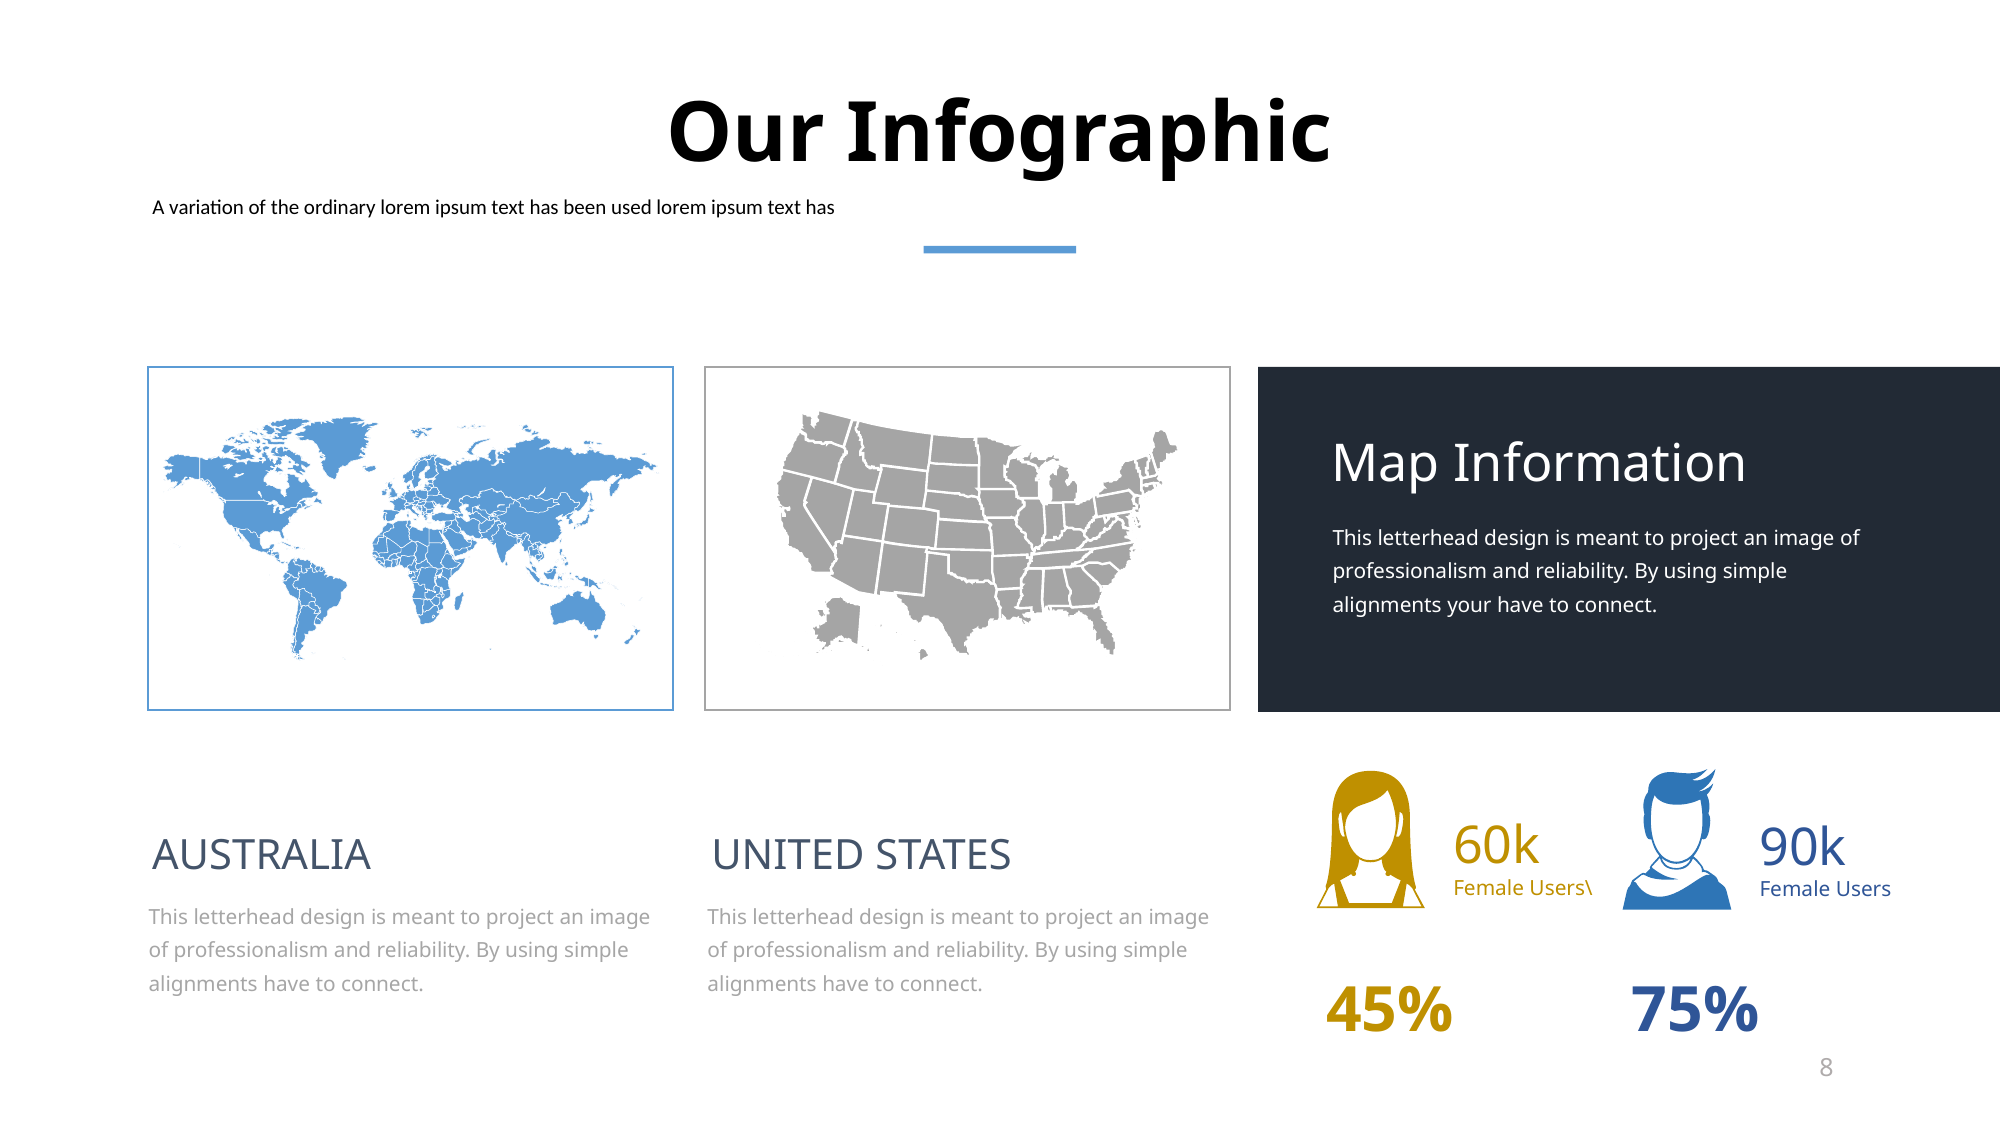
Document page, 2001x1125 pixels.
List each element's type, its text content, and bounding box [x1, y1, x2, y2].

text_box [1622, 769, 1732, 910]
title Our Infographic [137, 78, 1863, 186]
text_box This letterhead design is meant to project an image of professionalism and reliability. By using simple alignments your have to connect. [1332, 519, 1861, 614]
text_box [147, 366, 674, 711]
text_box 90k Female Users [1744, 806, 1944, 909]
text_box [755, 409, 1180, 668]
text_box [1316, 770, 1425, 909]
text_box [704, 366, 1231, 711]
text_box [1257, 366, 2000, 713]
text_box 75% [1592, 961, 1799, 1052]
text_box Map Information [1316, 422, 1789, 500]
slide_number 8 [1790, 1042, 1863, 1094]
text_box [923, 245, 1077, 254]
subtitle A variation of the ordinary lorem ipsum text has been used lorem ipsum text has [137, 186, 1863, 227]
text_box 60k Female Users\ [1438, 804, 1639, 907]
text_box 45% [1287, 961, 1493, 1052]
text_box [137, 820, 673, 1022]
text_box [162, 416, 660, 661]
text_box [696, 820, 1230, 1022]
